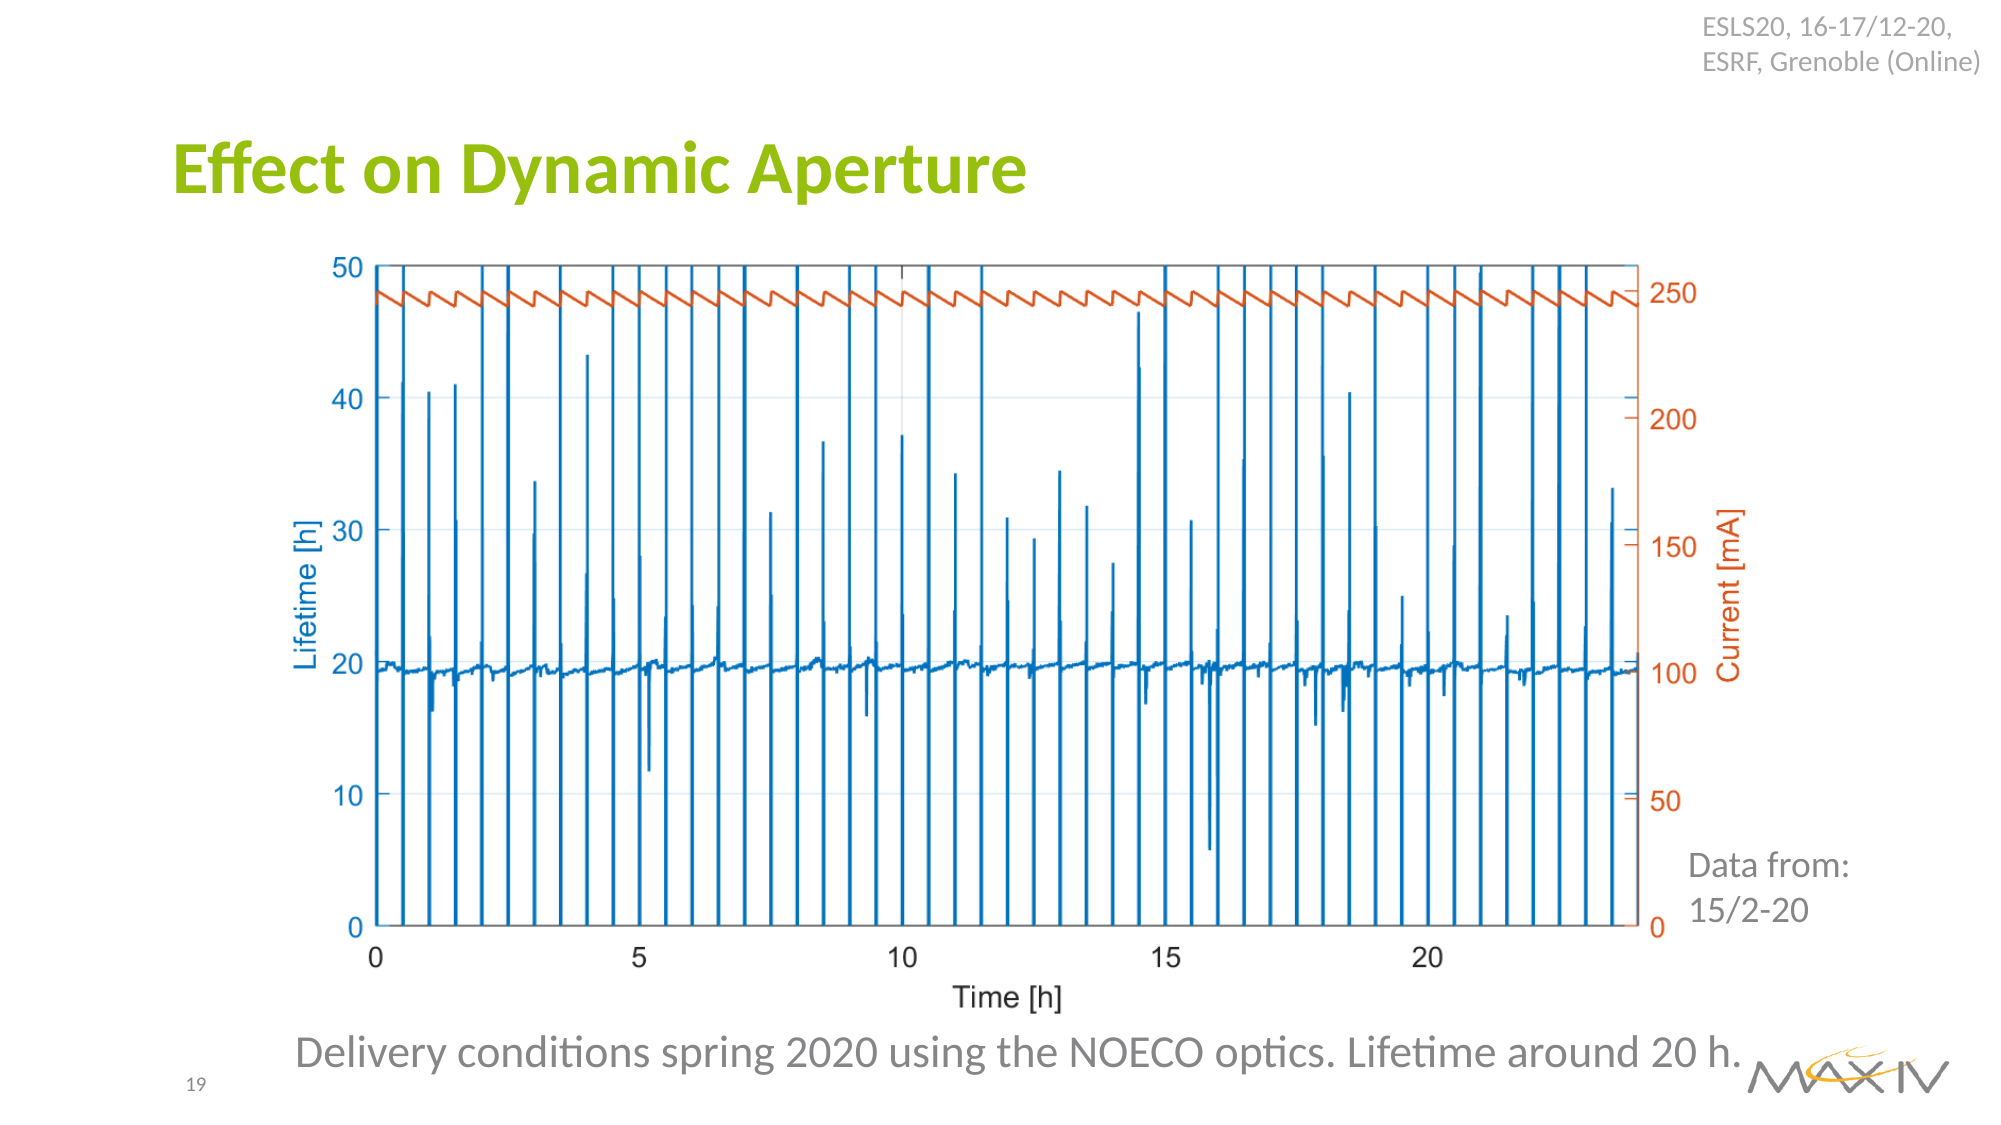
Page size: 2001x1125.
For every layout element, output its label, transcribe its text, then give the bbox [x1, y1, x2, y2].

text_box Delivery conditions spring 2020 using the NOECO optics. Lifetime around 20 h. [287, 1014, 1826, 1085]
picture [165, 205, 1793, 1015]
picture [1746, 1045, 1951, 1094]
text_box Data from: 15/2-20 [1793, 832, 1907, 938]
slide_number 19 [173, 1062, 215, 1104]
title Effect on Dynamic Aperture [164, 0, 1827, 217]
